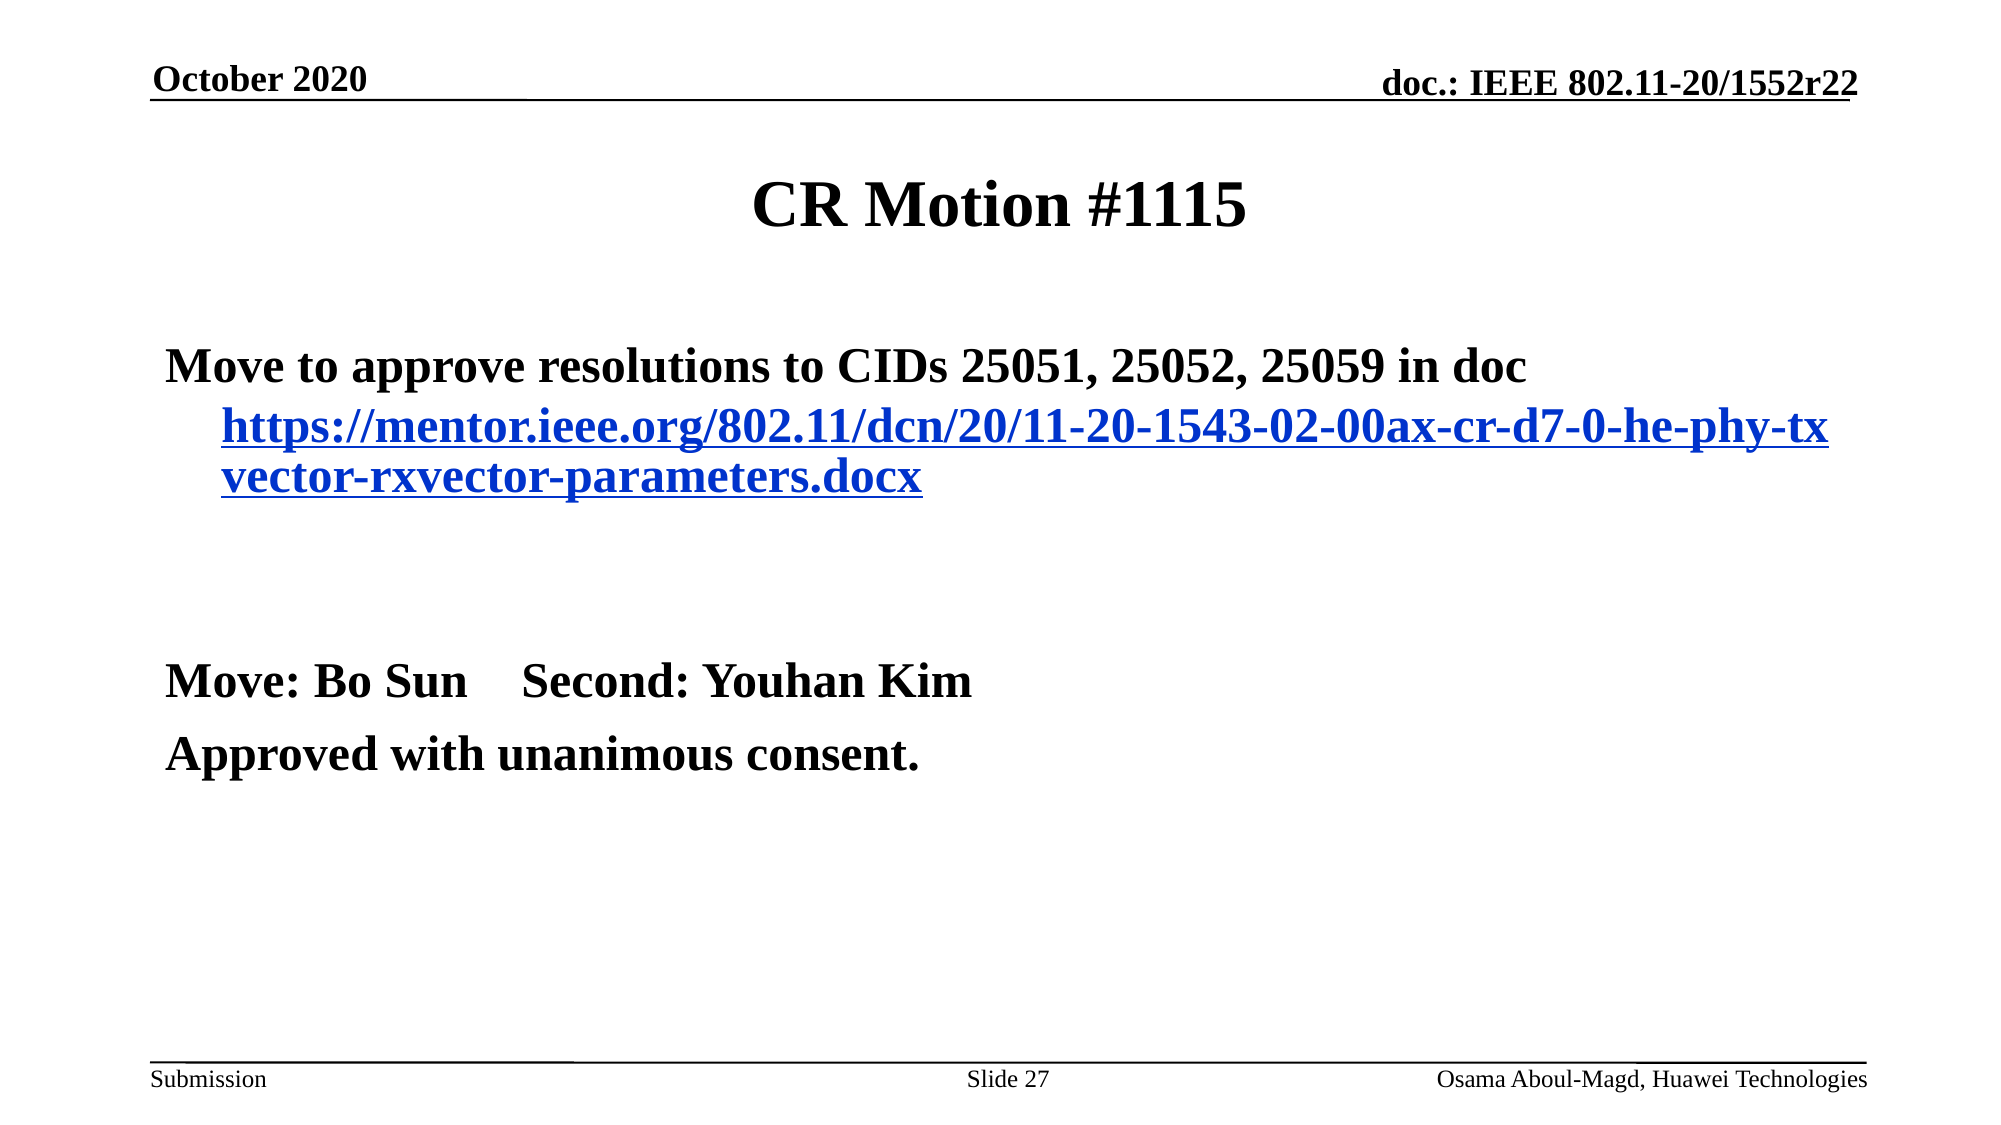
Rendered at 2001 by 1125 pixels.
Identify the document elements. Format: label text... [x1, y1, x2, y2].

title CR Motion #1115 [149, 112, 1850, 288]
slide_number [152, 54, 563, 100]
footer Osama Aboul-Magd, Huawei Technologies [1171, 1061, 1869, 1093]
slide_number Slide 27 [950, 1061, 1067, 1123]
list Move to approve resolutions to CIDs 25051, 25052, 25059 in doc https://mentor.ieee.org/802.11/dcn/20/11-20-1543-02-00ax-cr-d7-0-he-phy-txvector-rxvector-parameters.docx Move: Bo Sun Second: Youhan Kim Approved with unanimous consent. [149, 324, 1850, 1000]
